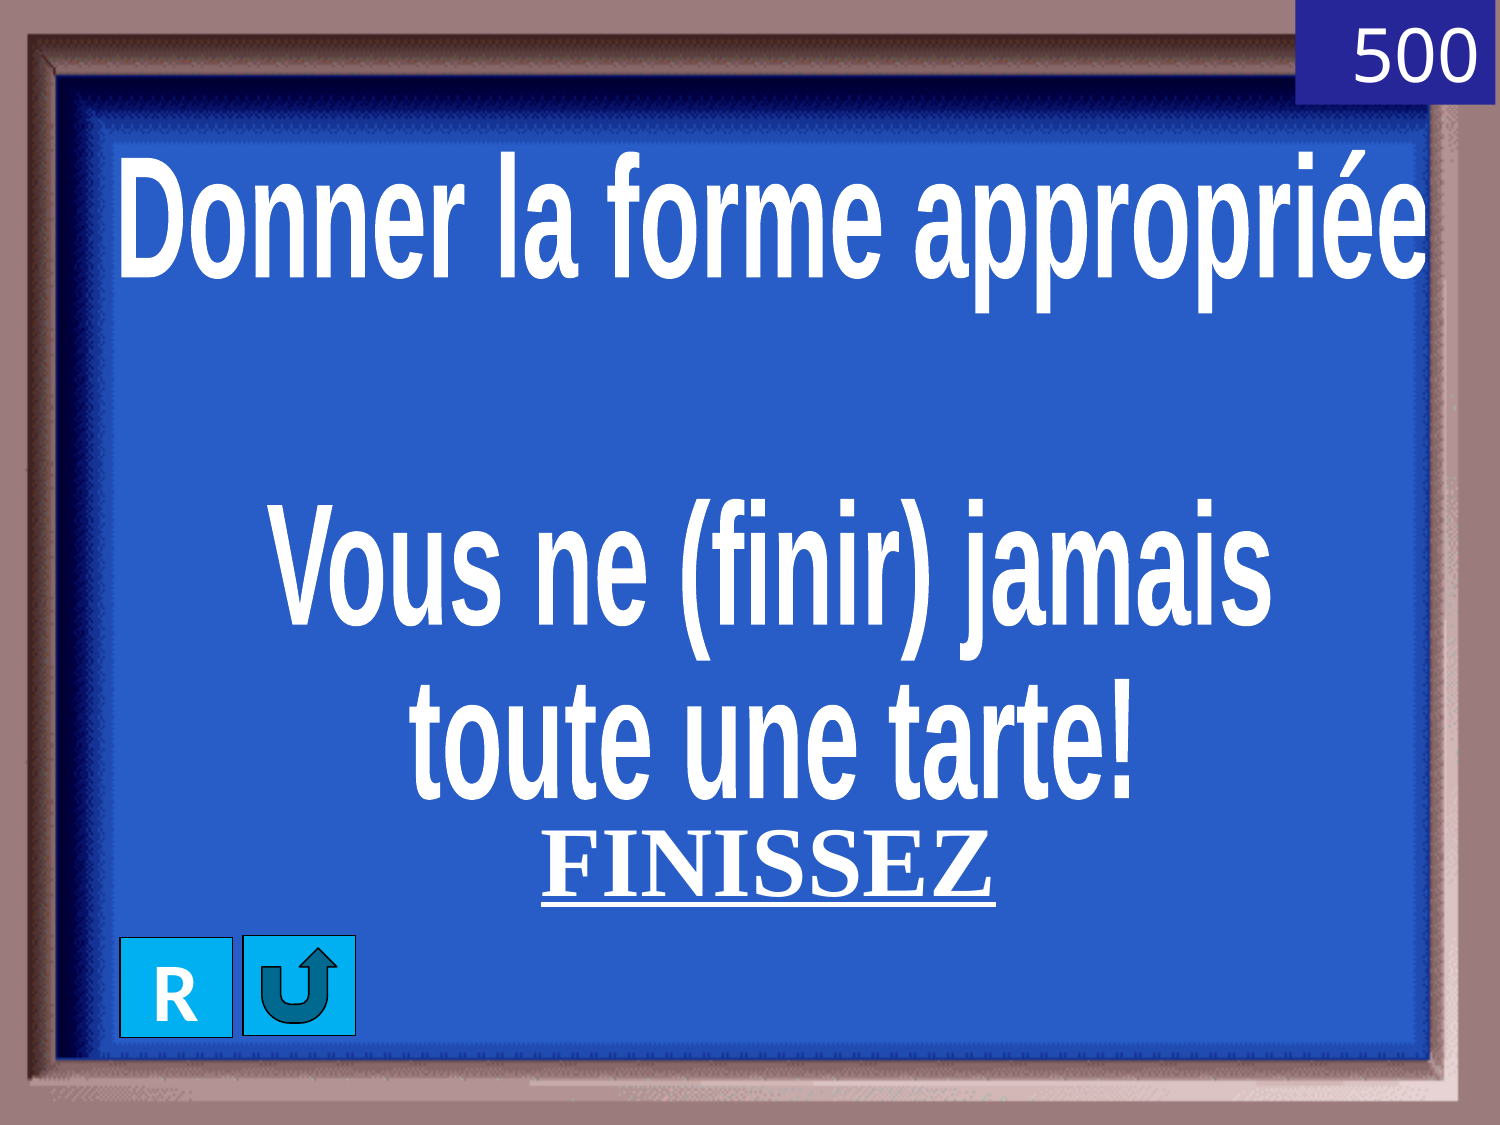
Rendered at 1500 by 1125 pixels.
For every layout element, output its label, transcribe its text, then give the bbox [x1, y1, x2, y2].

text_box R [120, 937, 233, 1038]
text_box [243, 935, 356, 1036]
picture [0, 0, 1500, 1125]
text_box 500 [1295, 0, 1496, 105]
text_box FINISSEZ [112, 788, 1425, 924]
